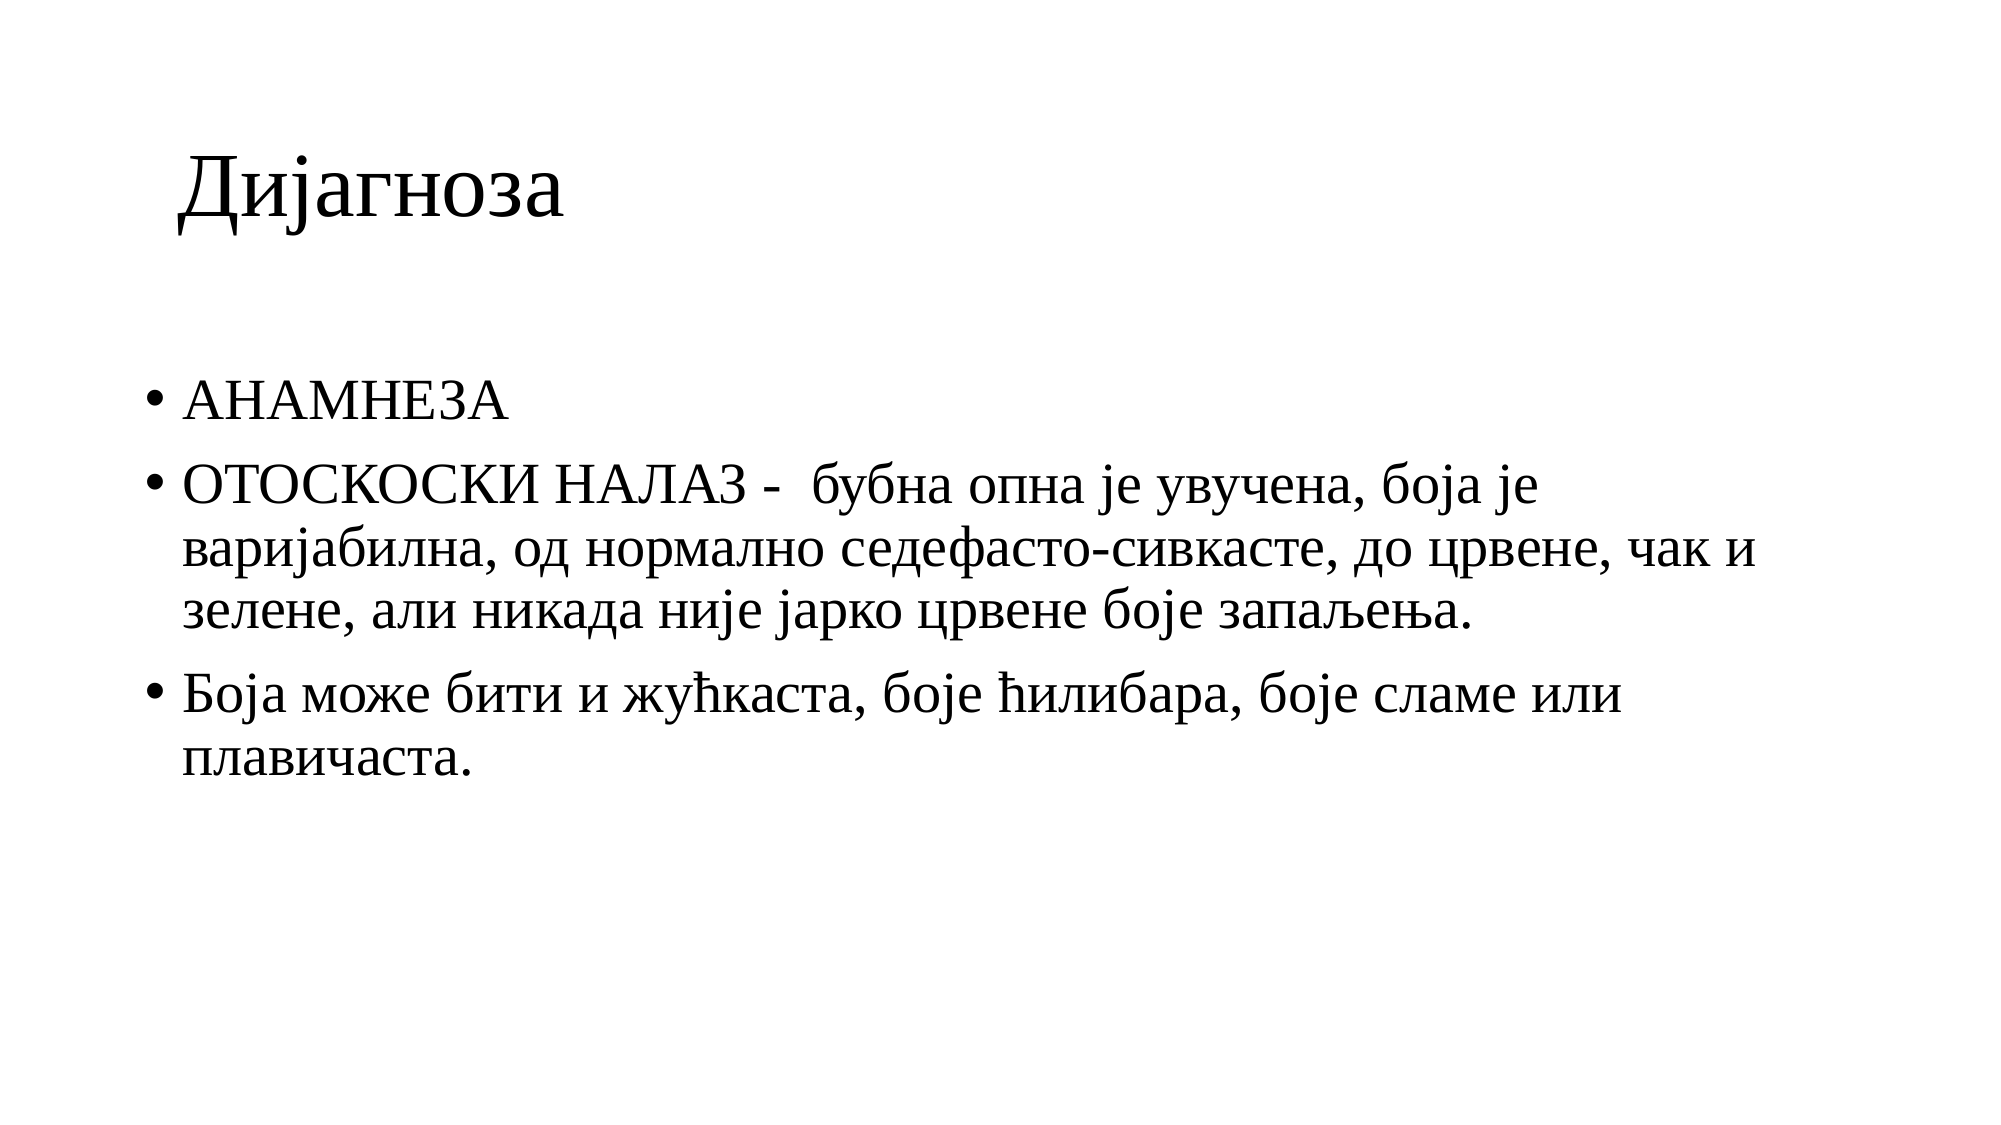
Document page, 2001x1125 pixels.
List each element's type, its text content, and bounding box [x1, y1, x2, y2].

title Дијагноза [162, 55, 1513, 319]
list АНАМНЕЗА ОТОСКОСКИ НАЛАЗ - бубна опна је увучена, боја је варијабилна, од нормално седефасто-сивкасте, до црвене, чак и зелене, али никада није јарко црвене боје запаљења. Боја може бити и жућкаста, боје ћилибара, боје сламе или плавичаста. [129, 361, 1848, 891]
